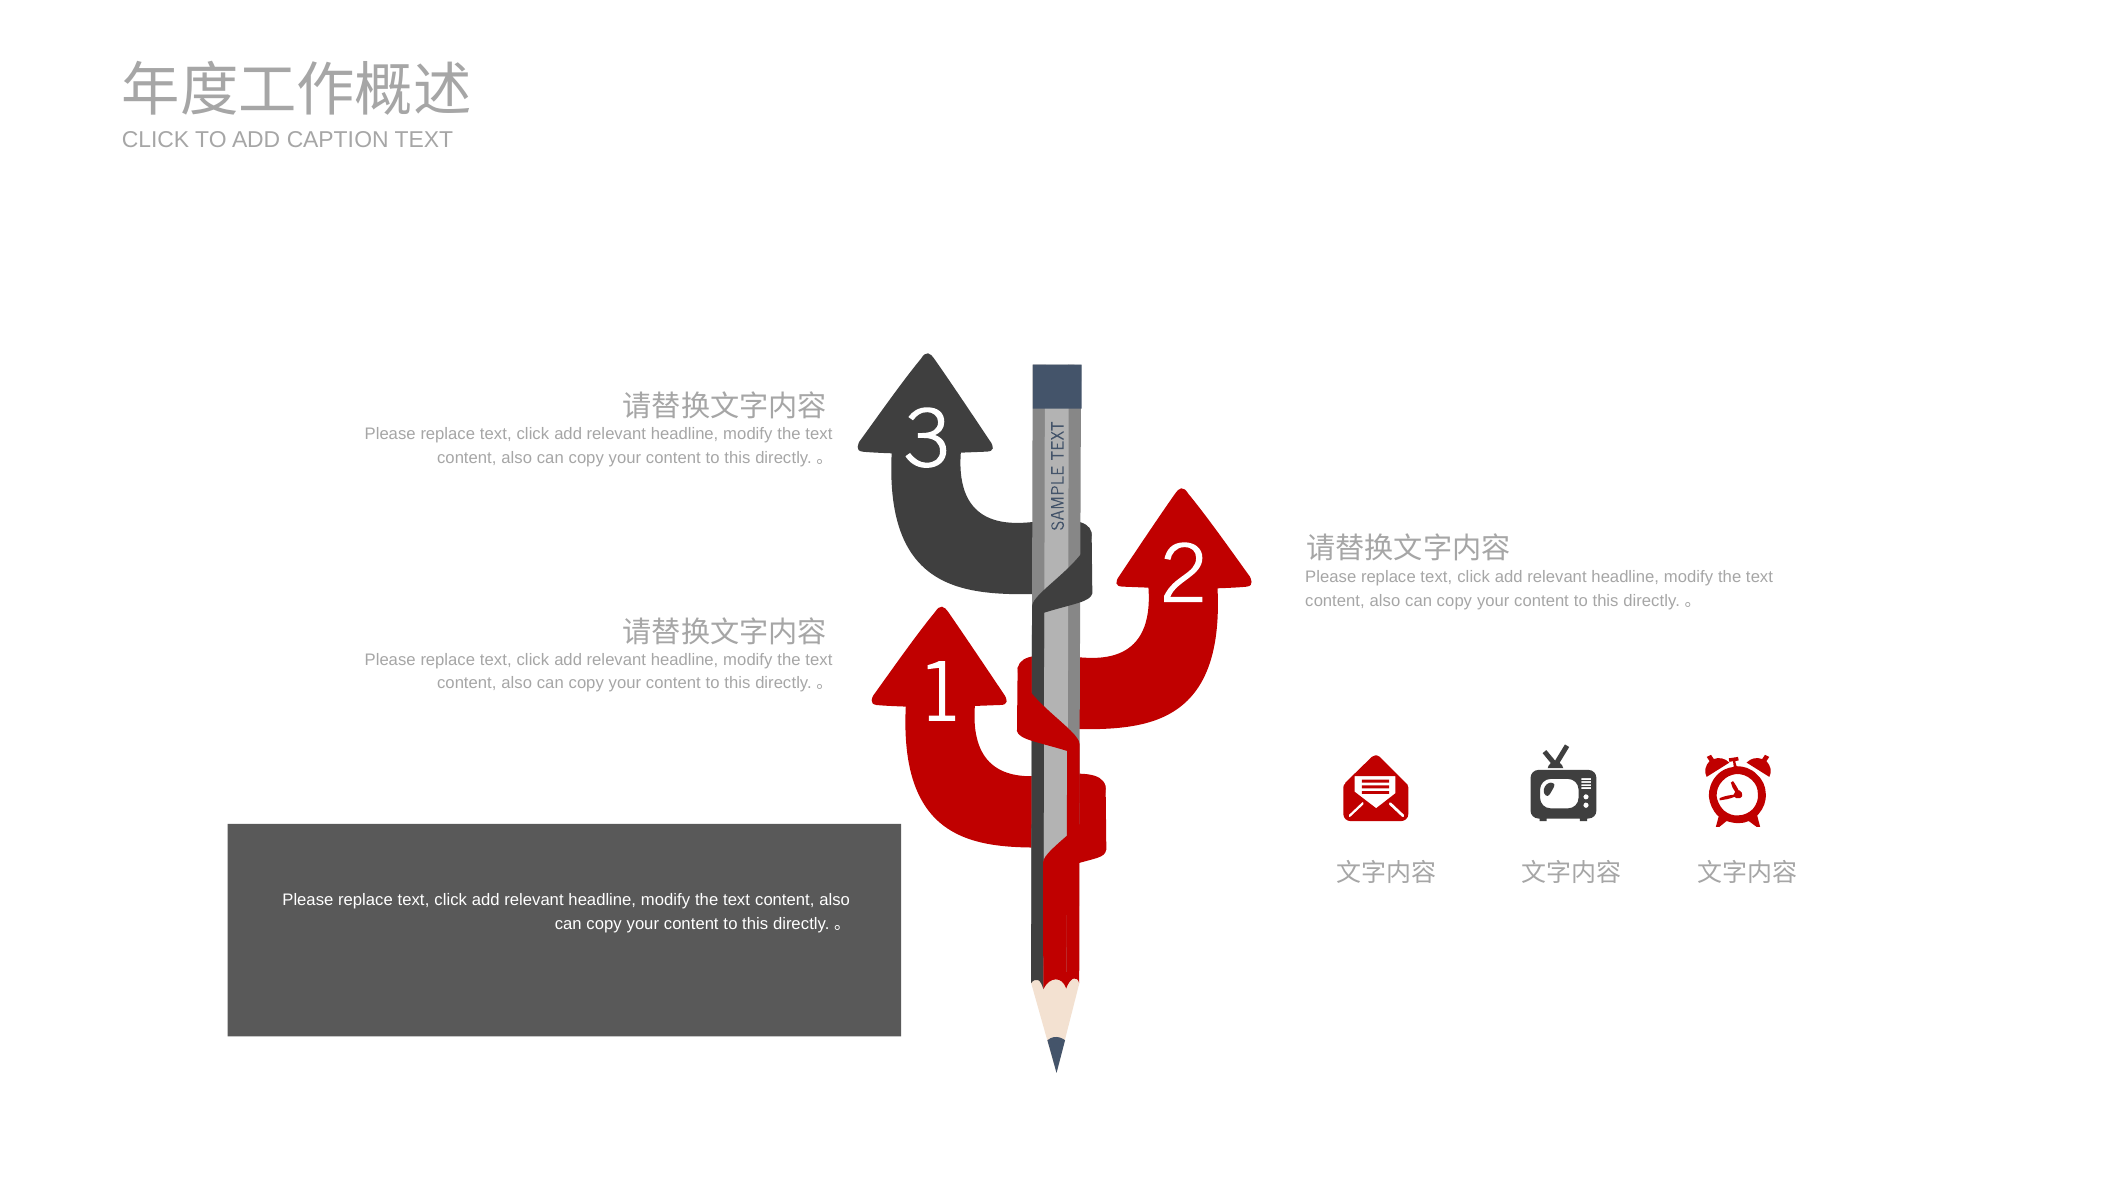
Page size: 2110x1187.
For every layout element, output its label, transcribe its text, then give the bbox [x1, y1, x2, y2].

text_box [227, 823, 902, 1037]
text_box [323, 598, 848, 699]
text_box 文字内容 [1678, 842, 1816, 894]
text_box 文字内容 [1503, 842, 1640, 894]
text_box [1530, 744, 1597, 822]
text_box [1343, 755, 1409, 822]
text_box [1290, 514, 1816, 617]
text_box [1746, 754, 1771, 777]
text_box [854, 350, 1255, 1073]
text_box [1705, 754, 1766, 827]
text_box 文字内容 [1317, 842, 1455, 894]
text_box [323, 372, 848, 474]
text_box CLICK TO ADD CAPTION TEXT [121, 124, 501, 153]
text_box 年度工作概述 [121, 52, 501, 123]
